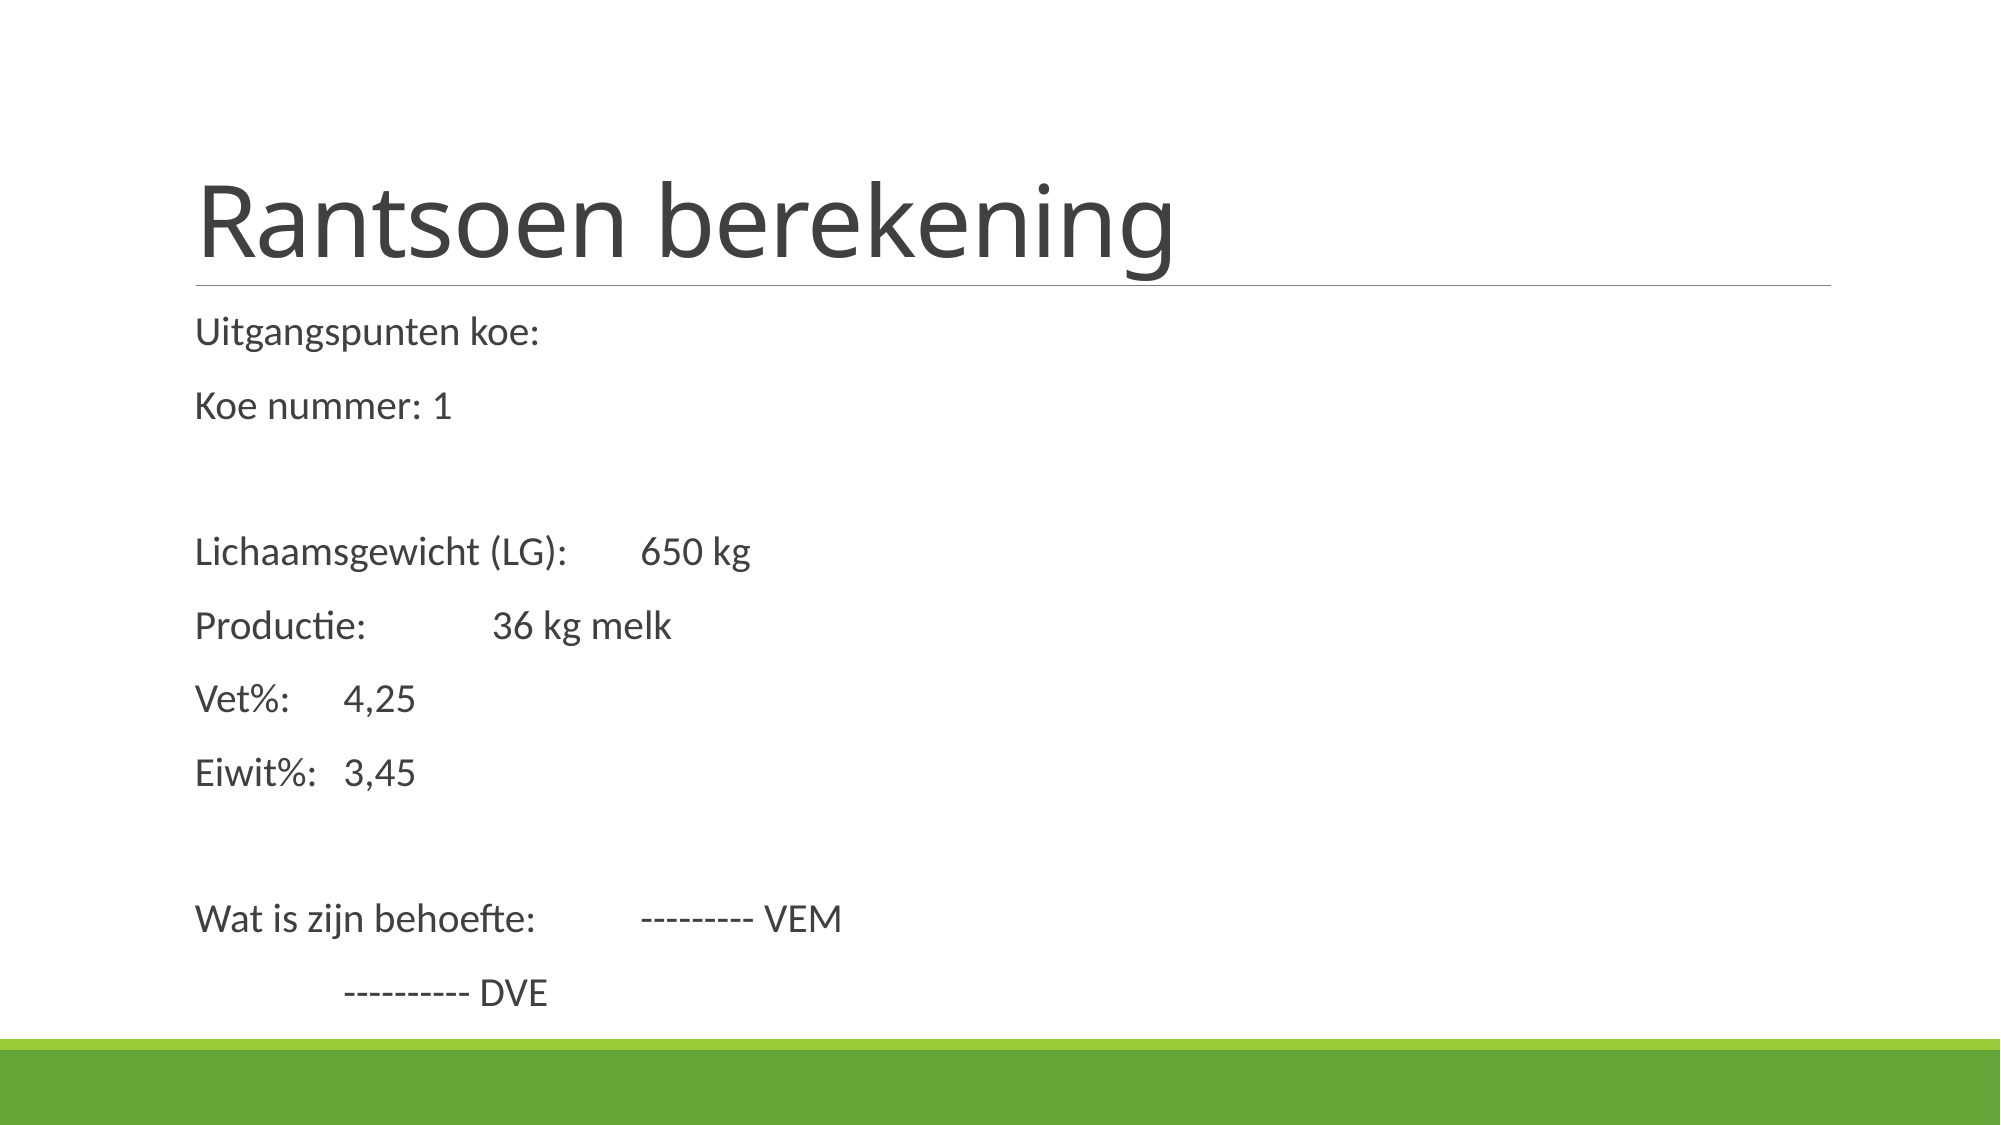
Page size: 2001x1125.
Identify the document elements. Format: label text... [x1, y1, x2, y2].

title Rantsoen berekening [180, 47, 1830, 285]
list Uitgangspunten koe: Koe nummer: 1 Lichaamsgewicht (LG): 650 kg Productie: 36 kg melk Vet%: 4,25 Eiwit%: 3,45 Wat is zijn behoefte: --------- VEM ---------- DVE [180, 302, 1830, 1028]
